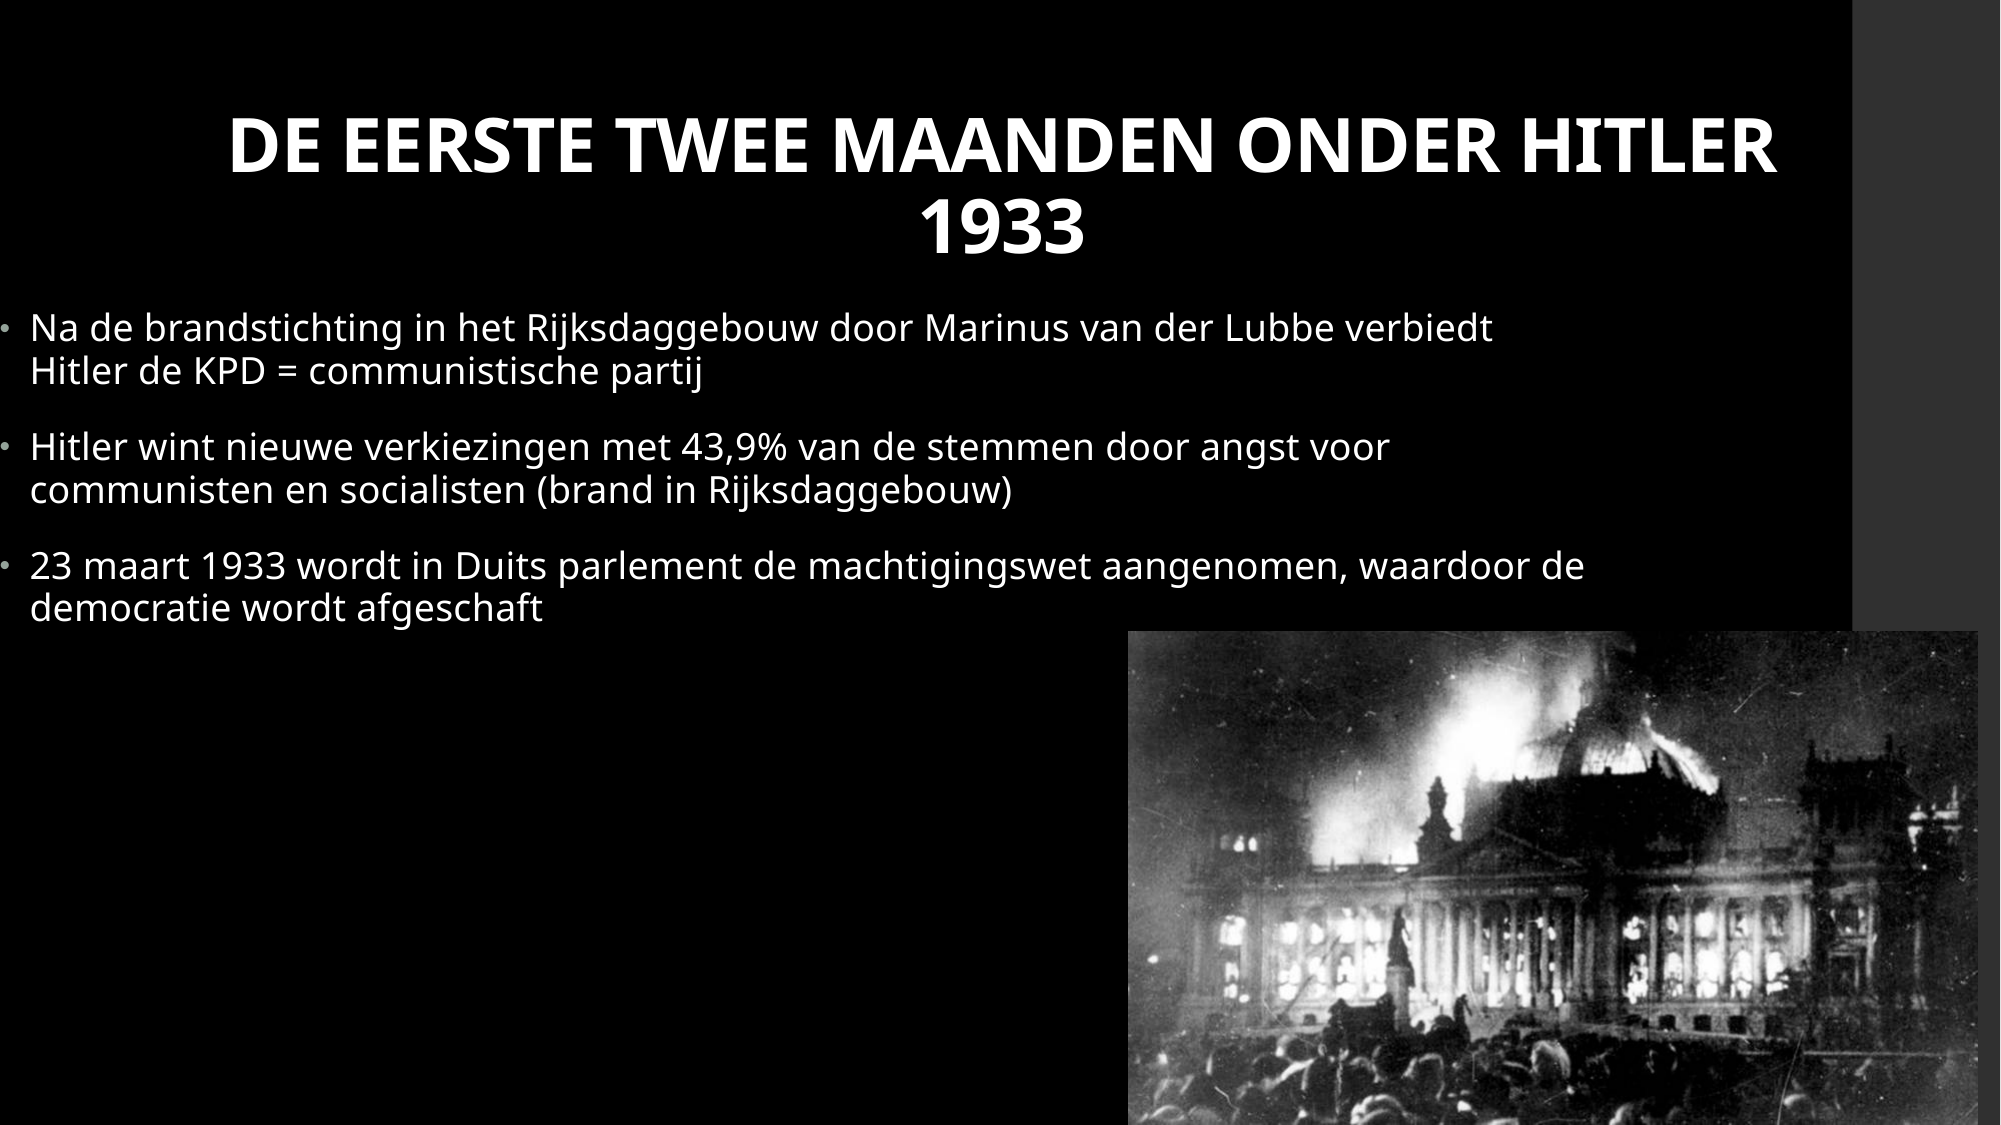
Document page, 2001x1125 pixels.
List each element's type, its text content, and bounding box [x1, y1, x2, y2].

list Na de brandstichting in het Rijksdaggebouw door Marinus van der Lubbe verbiedt Hitler de KPD = communistische partij Hitler wint nieuwe verkiezingen met 43,9% van de stemmen door angst voor communisten en socialisten (brand in Rijksdaggebouw) 23 maart 1933 wordt in Duits parlement de machtigingswet aangenomen, waardoor de democratie wordt afgeschaft [0, 299, 1617, 1014]
picture [1128, 631, 1978, 1125]
title DE EERSTE TWEE MAANDEN ONDER HITLER 1933 [206, 60, 1797, 278]
